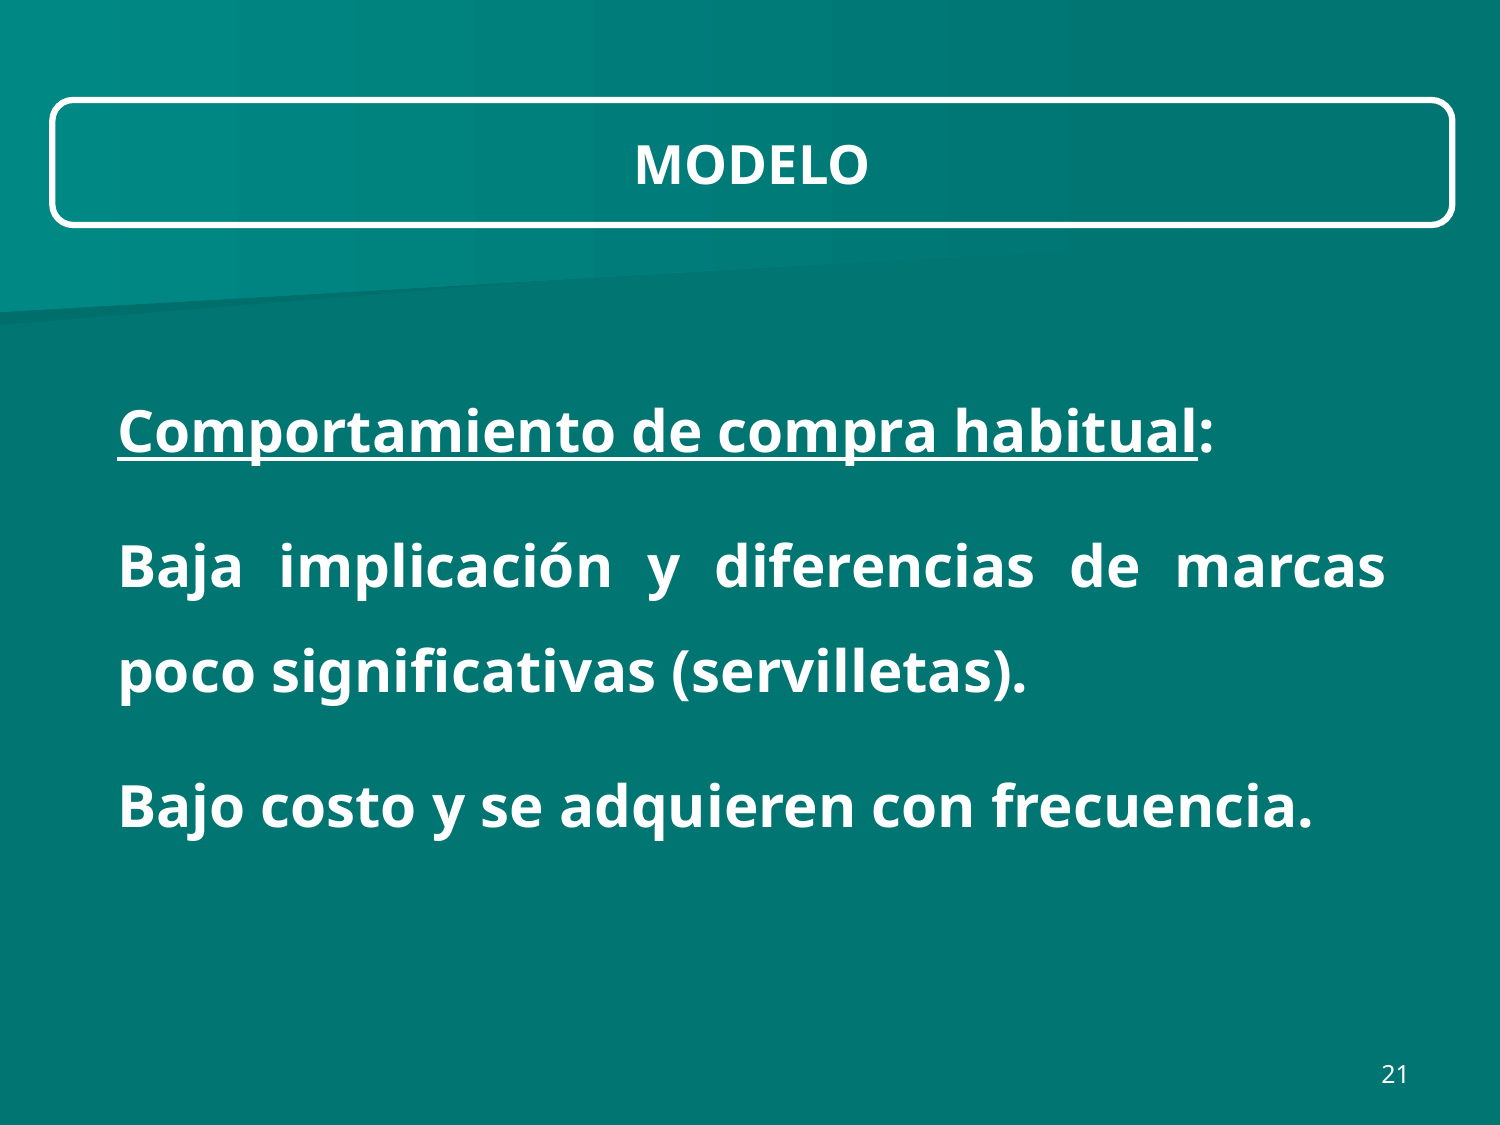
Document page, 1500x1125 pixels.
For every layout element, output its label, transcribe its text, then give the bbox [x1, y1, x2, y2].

slide_number 21 [1074, 1024, 1426, 1101]
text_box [52, 99, 1453, 849]
